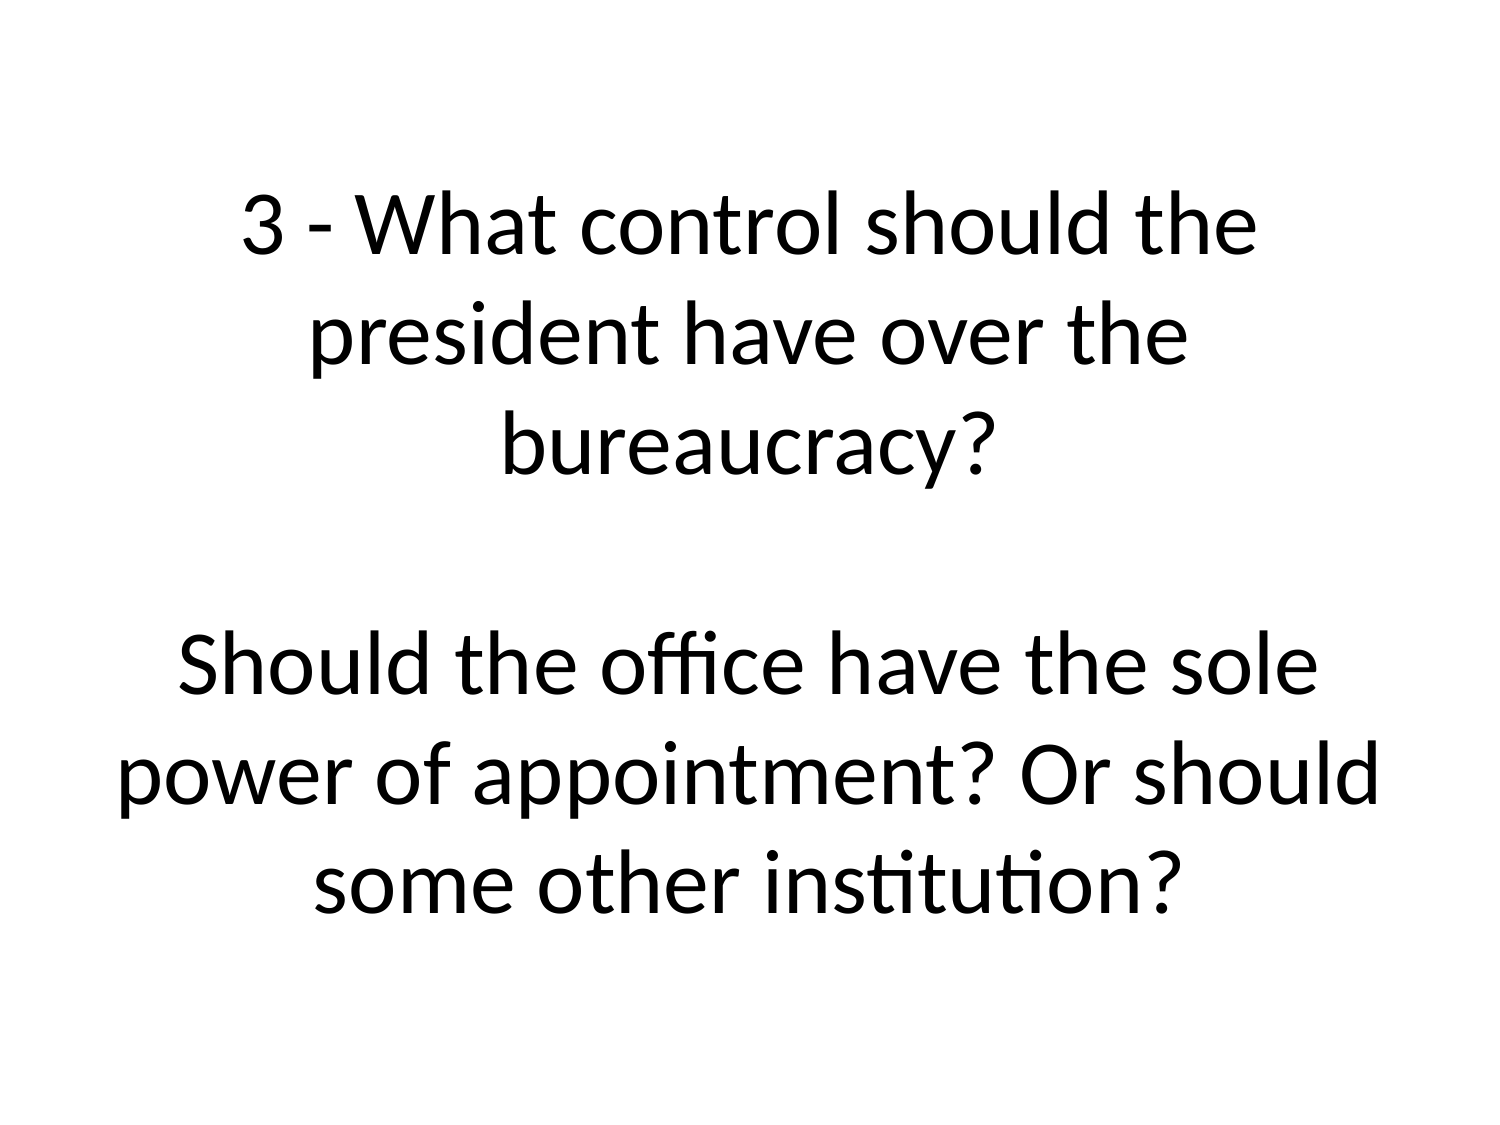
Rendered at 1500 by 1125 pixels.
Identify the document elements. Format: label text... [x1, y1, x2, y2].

title 3 - What control should the president have over the bureaucracy? Should the office have the sole power of appointment? Or should some other institution? [74, 44, 1426, 1051]
